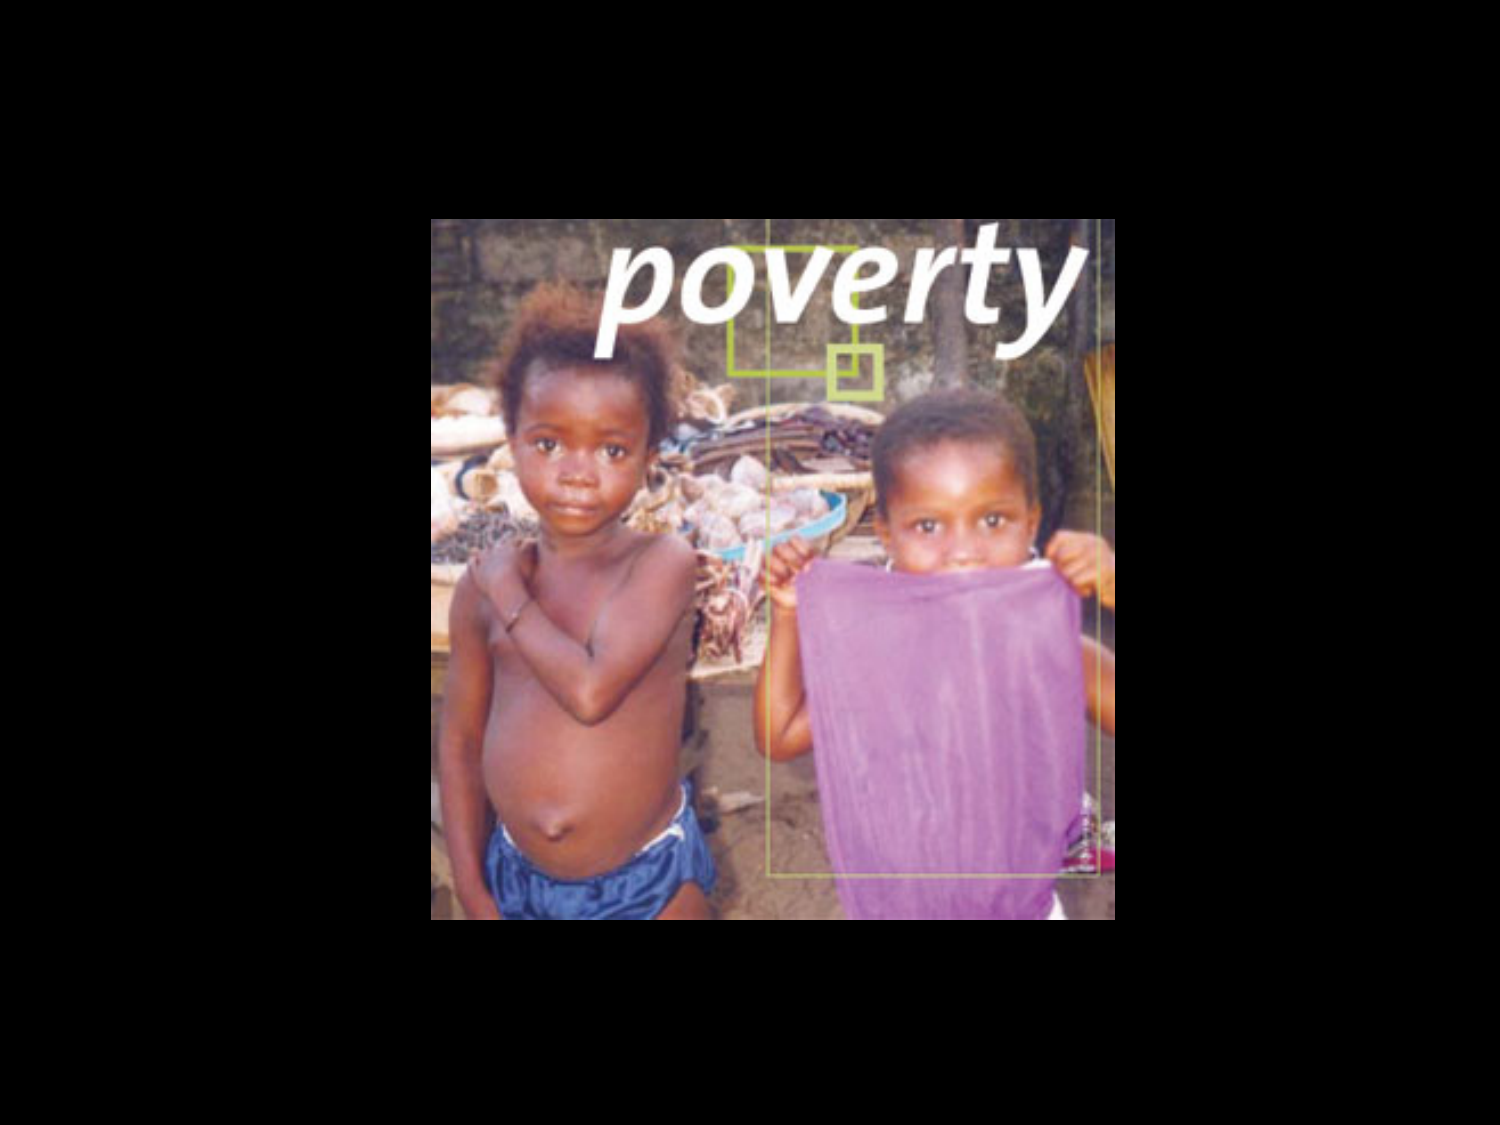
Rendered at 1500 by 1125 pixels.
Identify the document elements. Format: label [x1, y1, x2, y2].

picture [430, 219, 1115, 920]
